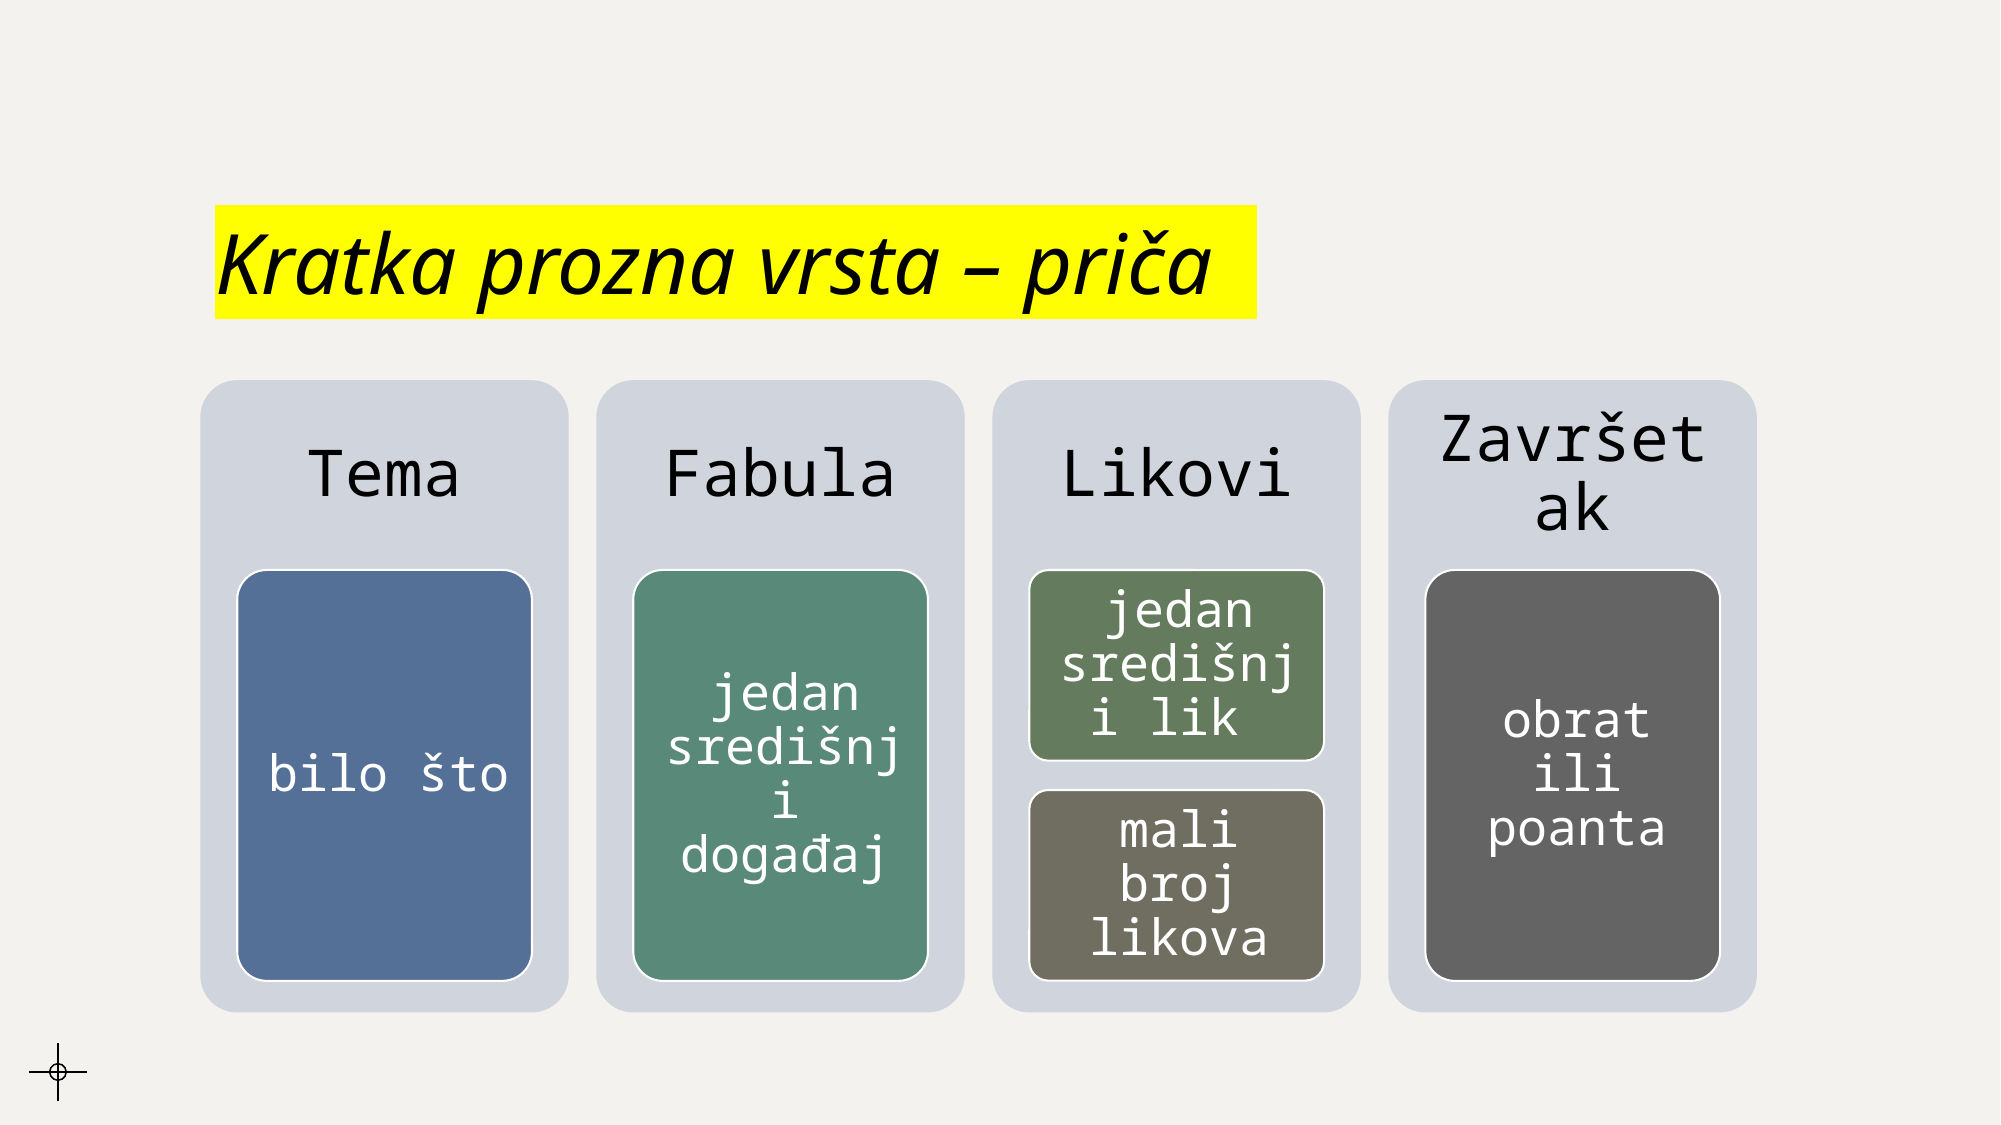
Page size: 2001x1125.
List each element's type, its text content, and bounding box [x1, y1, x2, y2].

title Kratka prozna vrsta – priča [200, 59, 1758, 319]
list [199, 380, 1758, 1013]
